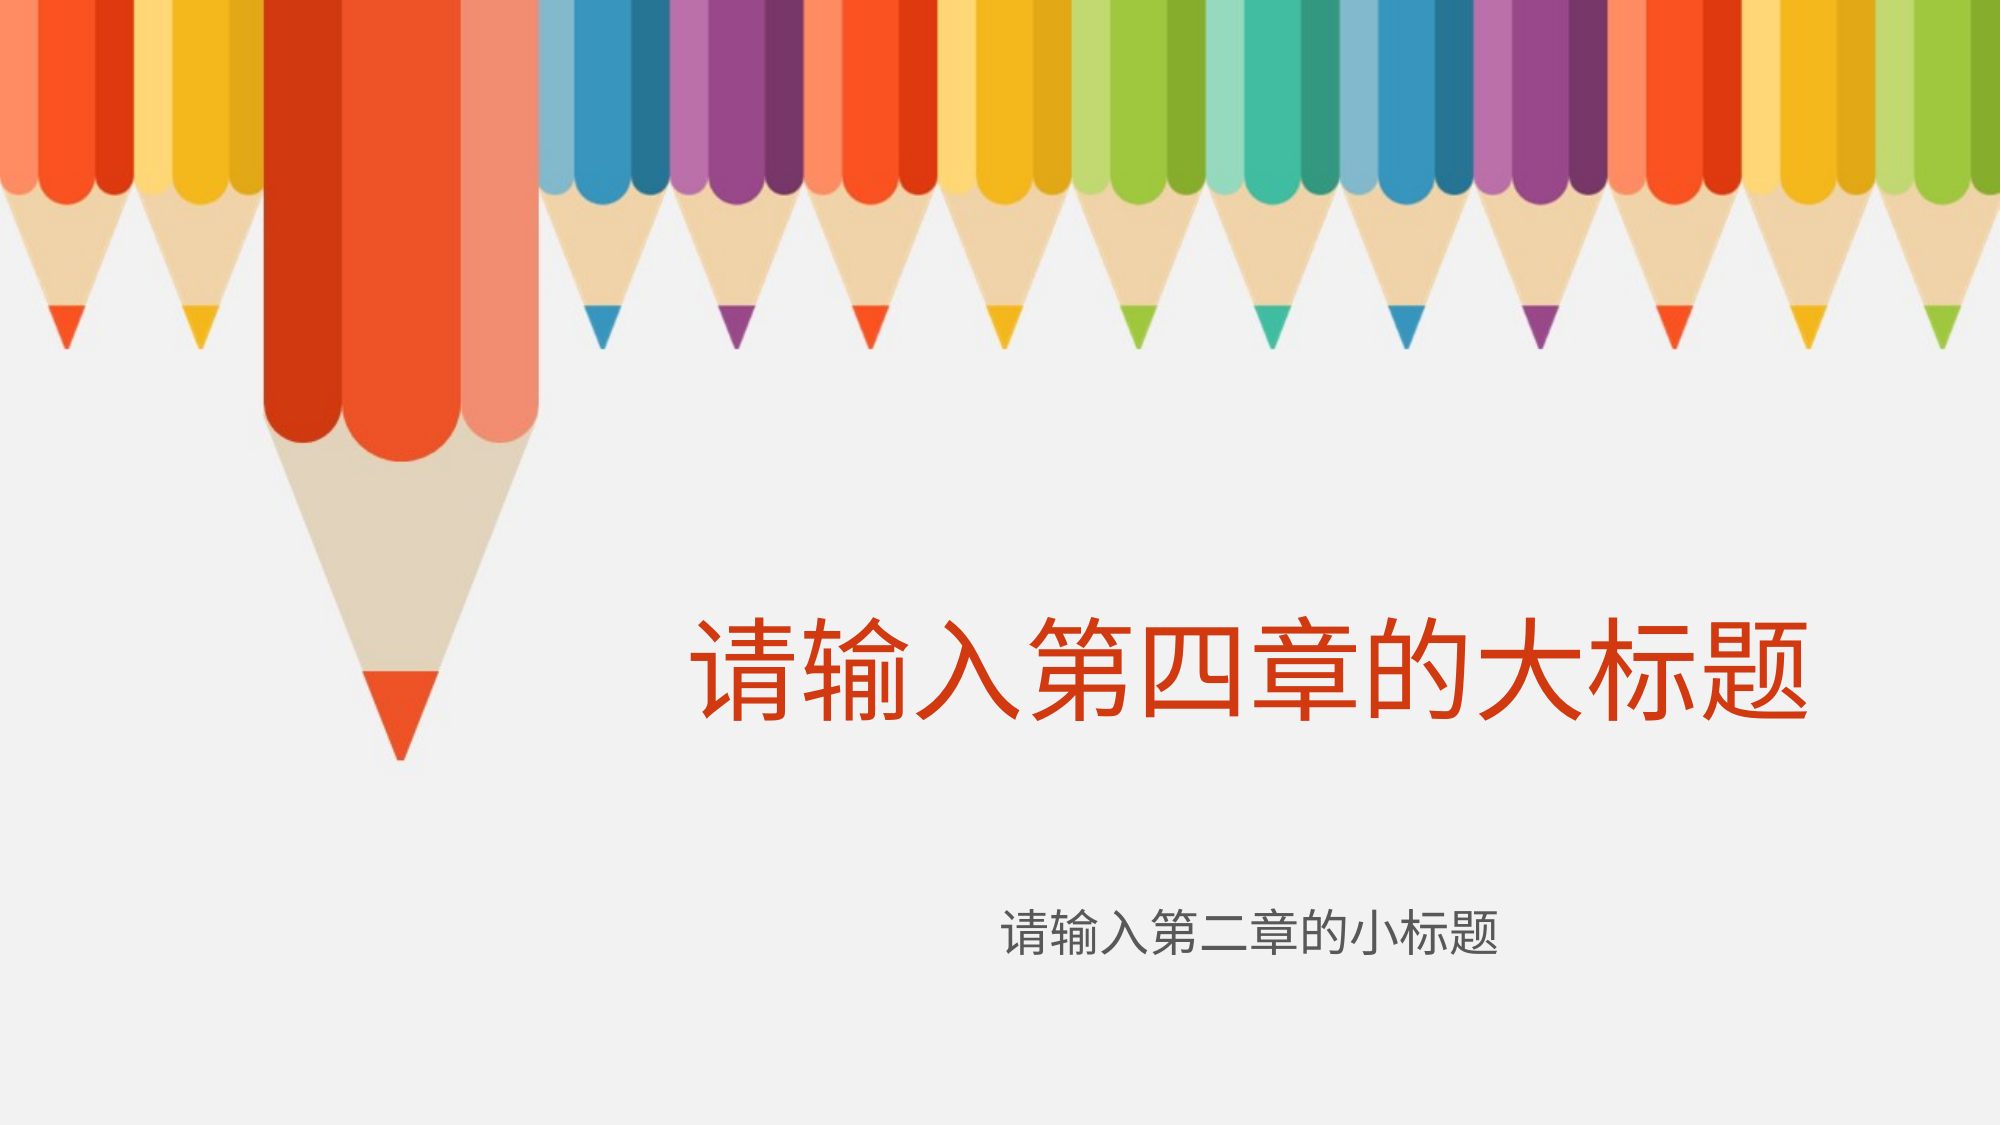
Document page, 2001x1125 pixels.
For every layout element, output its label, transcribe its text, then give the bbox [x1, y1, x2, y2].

picture [0, 0, 2000, 1125]
list 请输入第二章的小标题 [645, 846, 1853, 987]
title 请输入第四章的大标题 [636, 431, 1863, 837]
